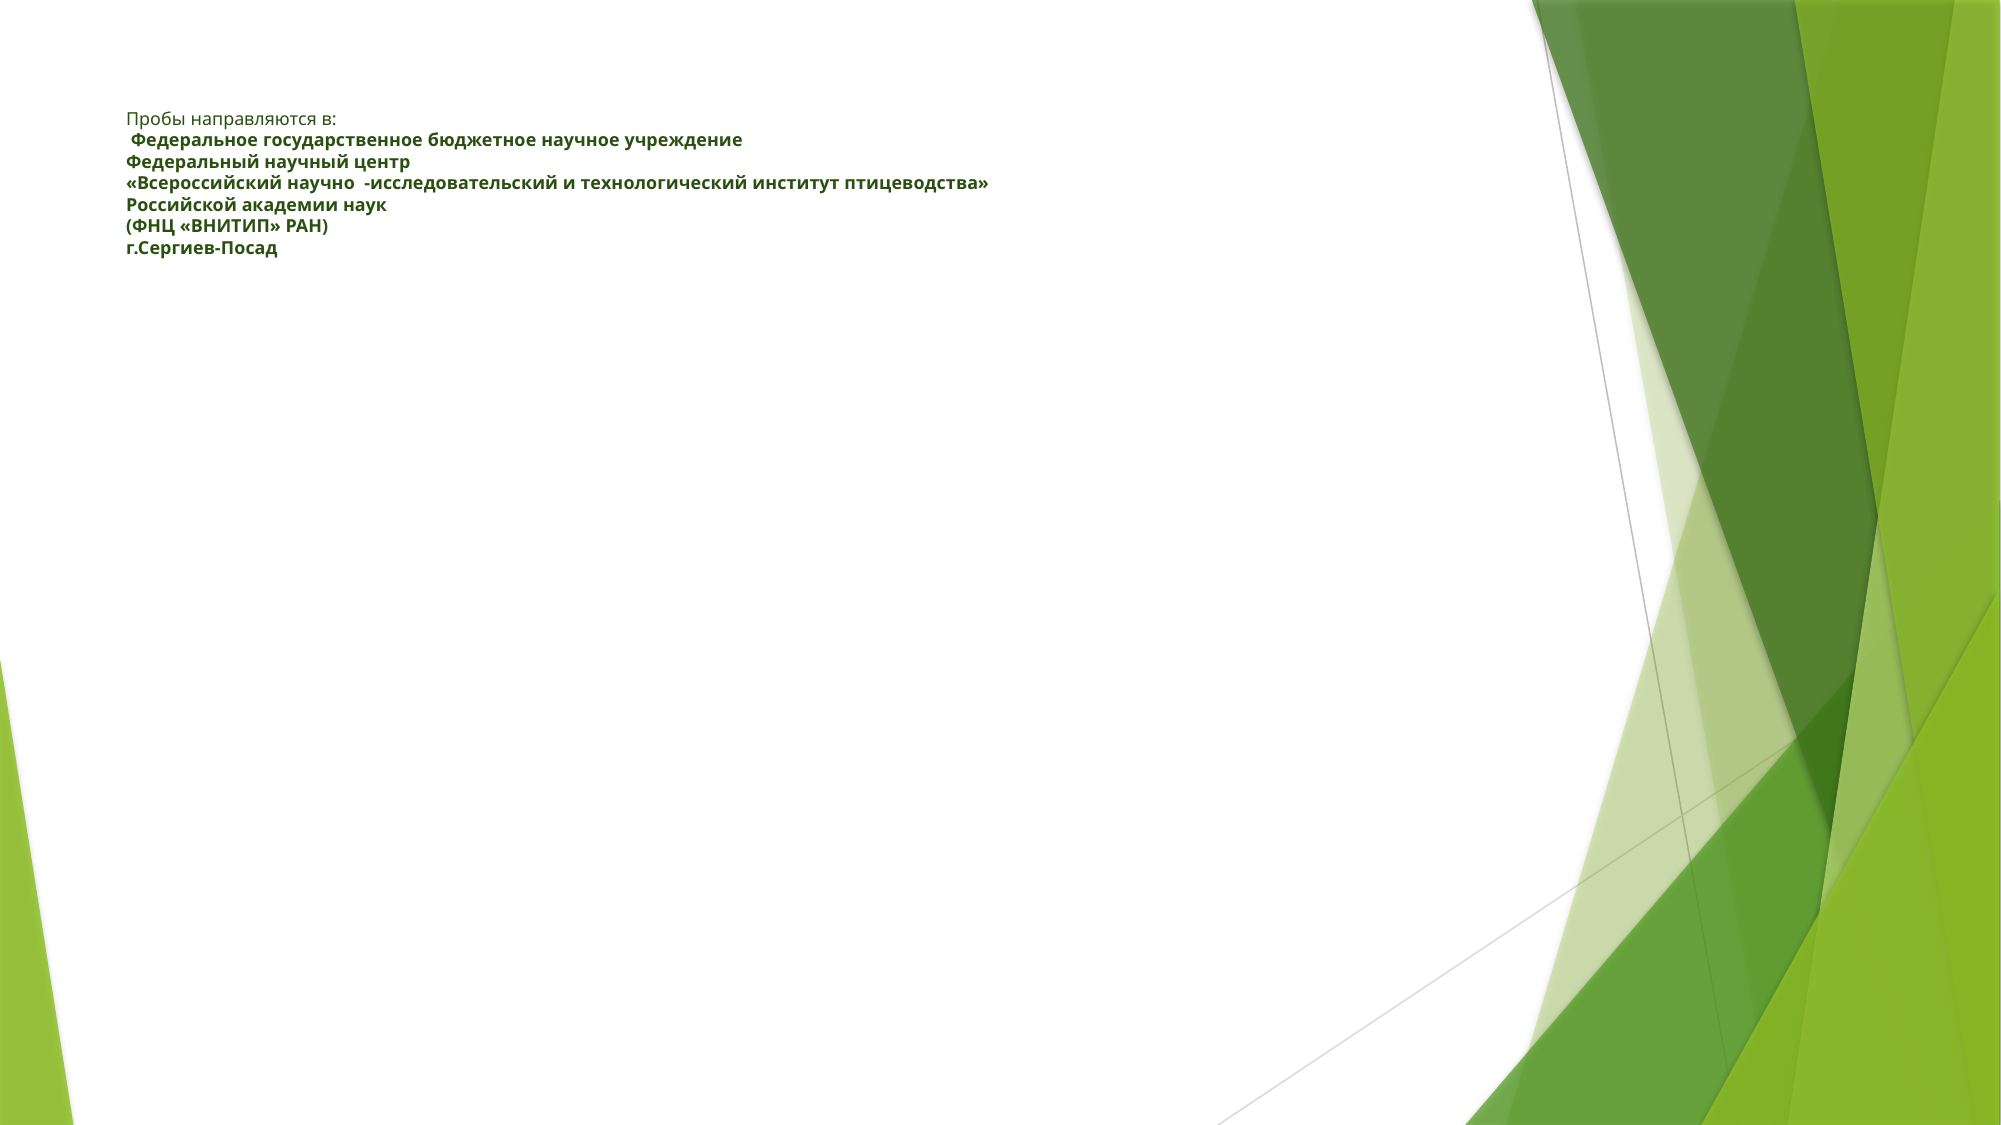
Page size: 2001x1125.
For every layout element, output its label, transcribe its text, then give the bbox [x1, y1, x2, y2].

title Пробы направляются в: Федеральное государственное бюджетное научное учреждение Федеральный научный центр «Всероссийский научно -исследовательский и технологический институт птицеводства» Российской академии наук (ФНЦ «ВНИТИП» РАН) г.Сергиев-Посад [111, 99, 1522, 317]
